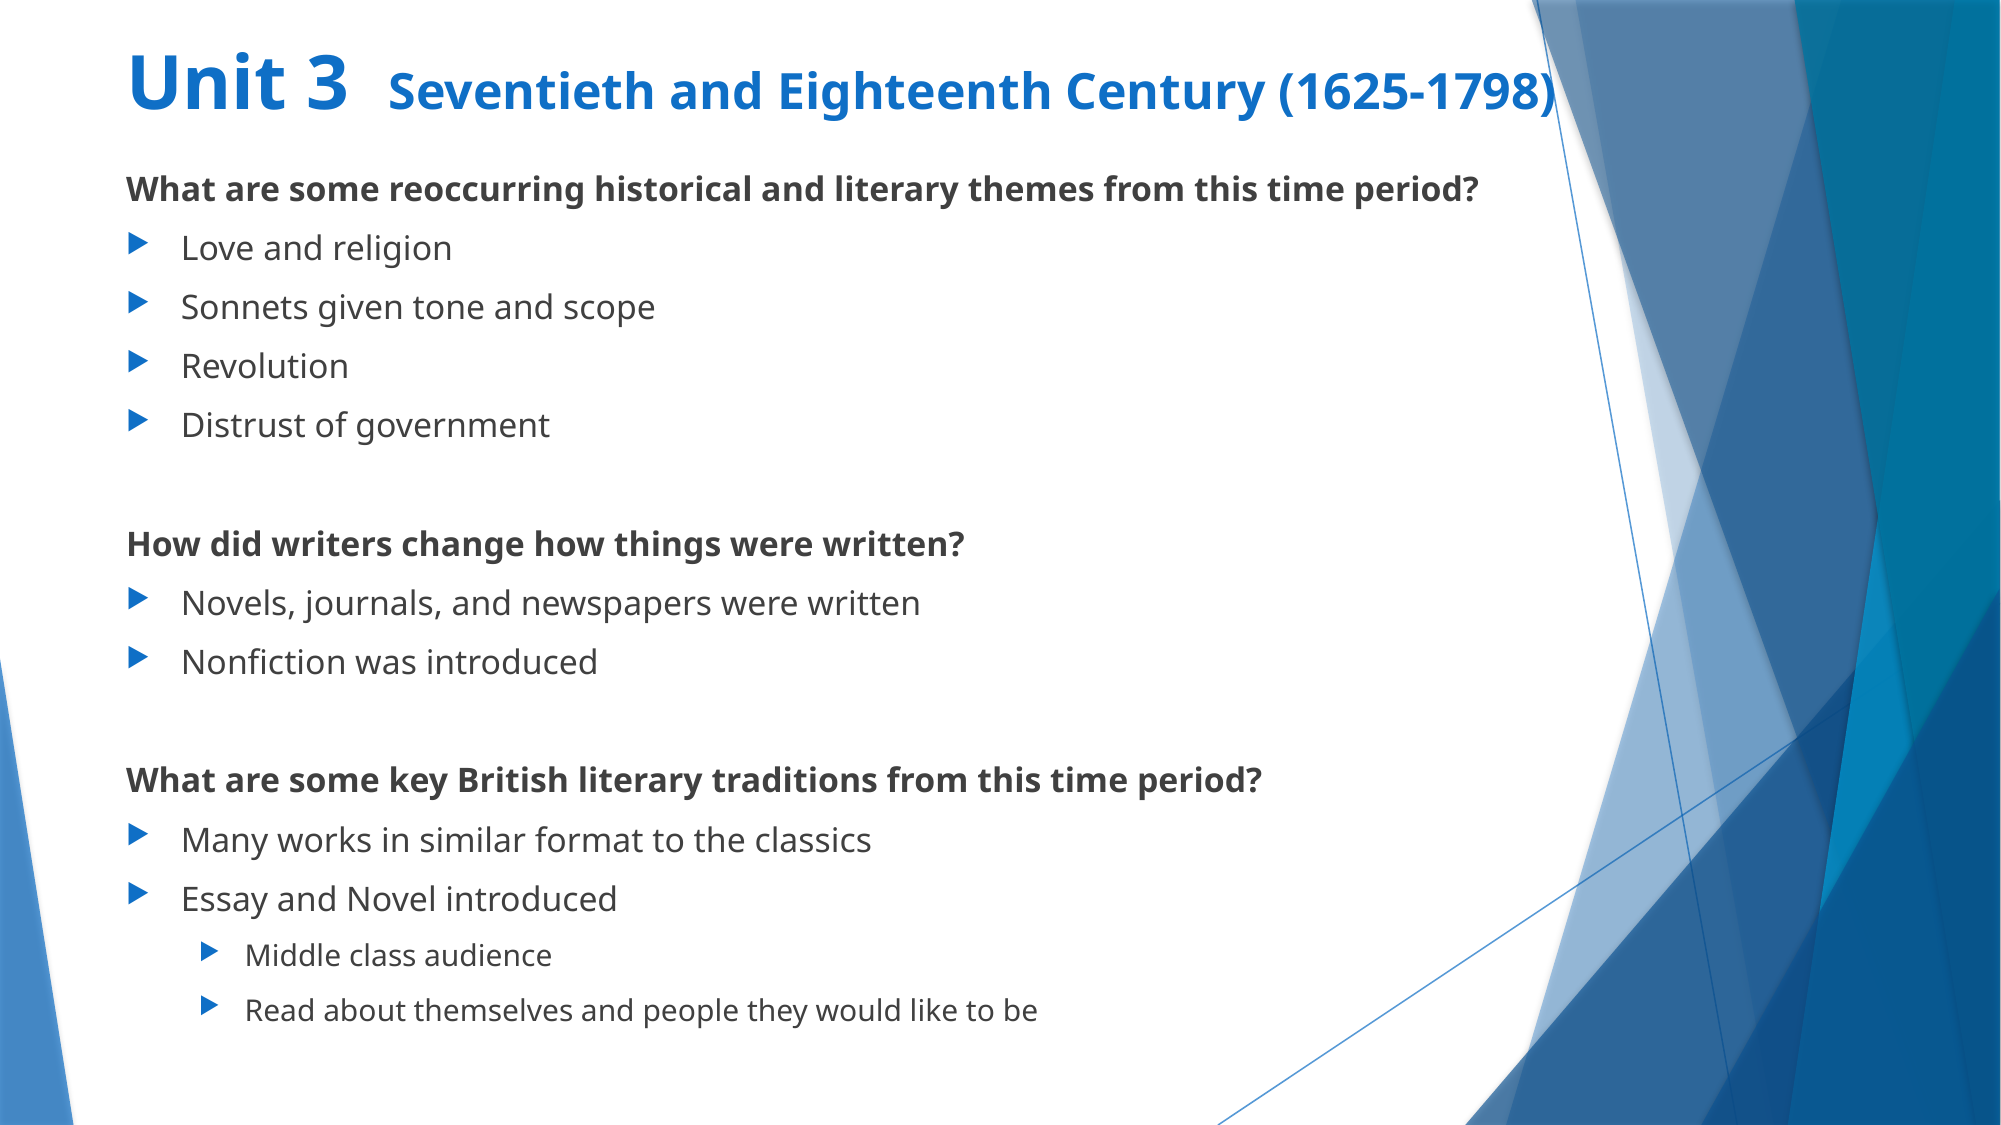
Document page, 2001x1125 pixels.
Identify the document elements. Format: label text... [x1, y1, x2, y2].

title Unit 3 Seventieth and Eighteenth Century (1625-1798) [111, 27, 1586, 160]
list What are some reoccurring historical and literary themes from this time period? Love and religion Sonnets given tone and scope Revolution Distrust of government How did writers change how things were written? Novels, journals, and newspapers were written Nonfiction was introduced What are some key British literary traditions from this time period? Many works in similar format to the classics Essay and Novel introduced Middle class audience Read about themselves and people they would like to be [111, 159, 1522, 1048]
